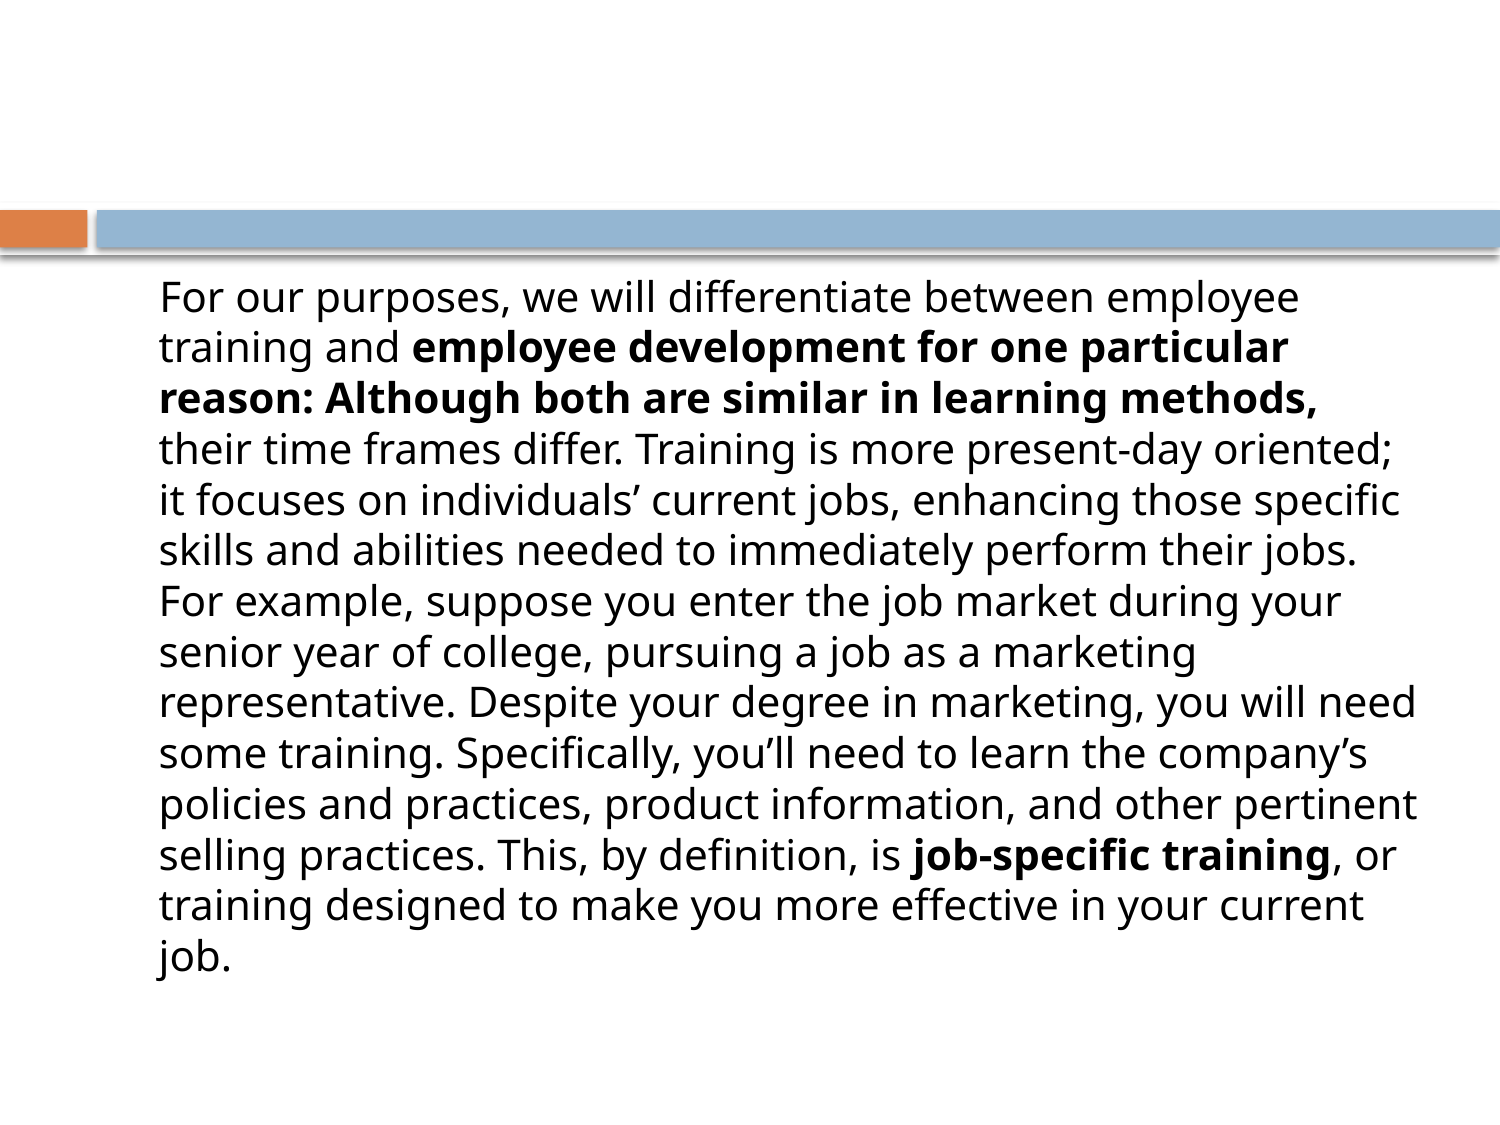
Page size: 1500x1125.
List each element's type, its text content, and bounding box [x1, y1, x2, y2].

list For our purposes, we will differentiate between employee training and employee development for one particular reason: Although both are similar in learning methods, their time frames differ. Training is more present-day oriented; it focuses on individuals’ current jobs, enhancing those specific skills and abilities needed to immediately perform their jobs. For example, suppose you enter the job market during your senior year of college, pursuing a job as a marketing representative. Despite your degree in marketing, you will need some training. Specifically, you’ll need to learn the company’s policies and practices, product information, and other pertinent selling practices. This, by definition, is job-specific training, or training designed to make you more effective in your current job. [100, 262, 1438, 1000]
